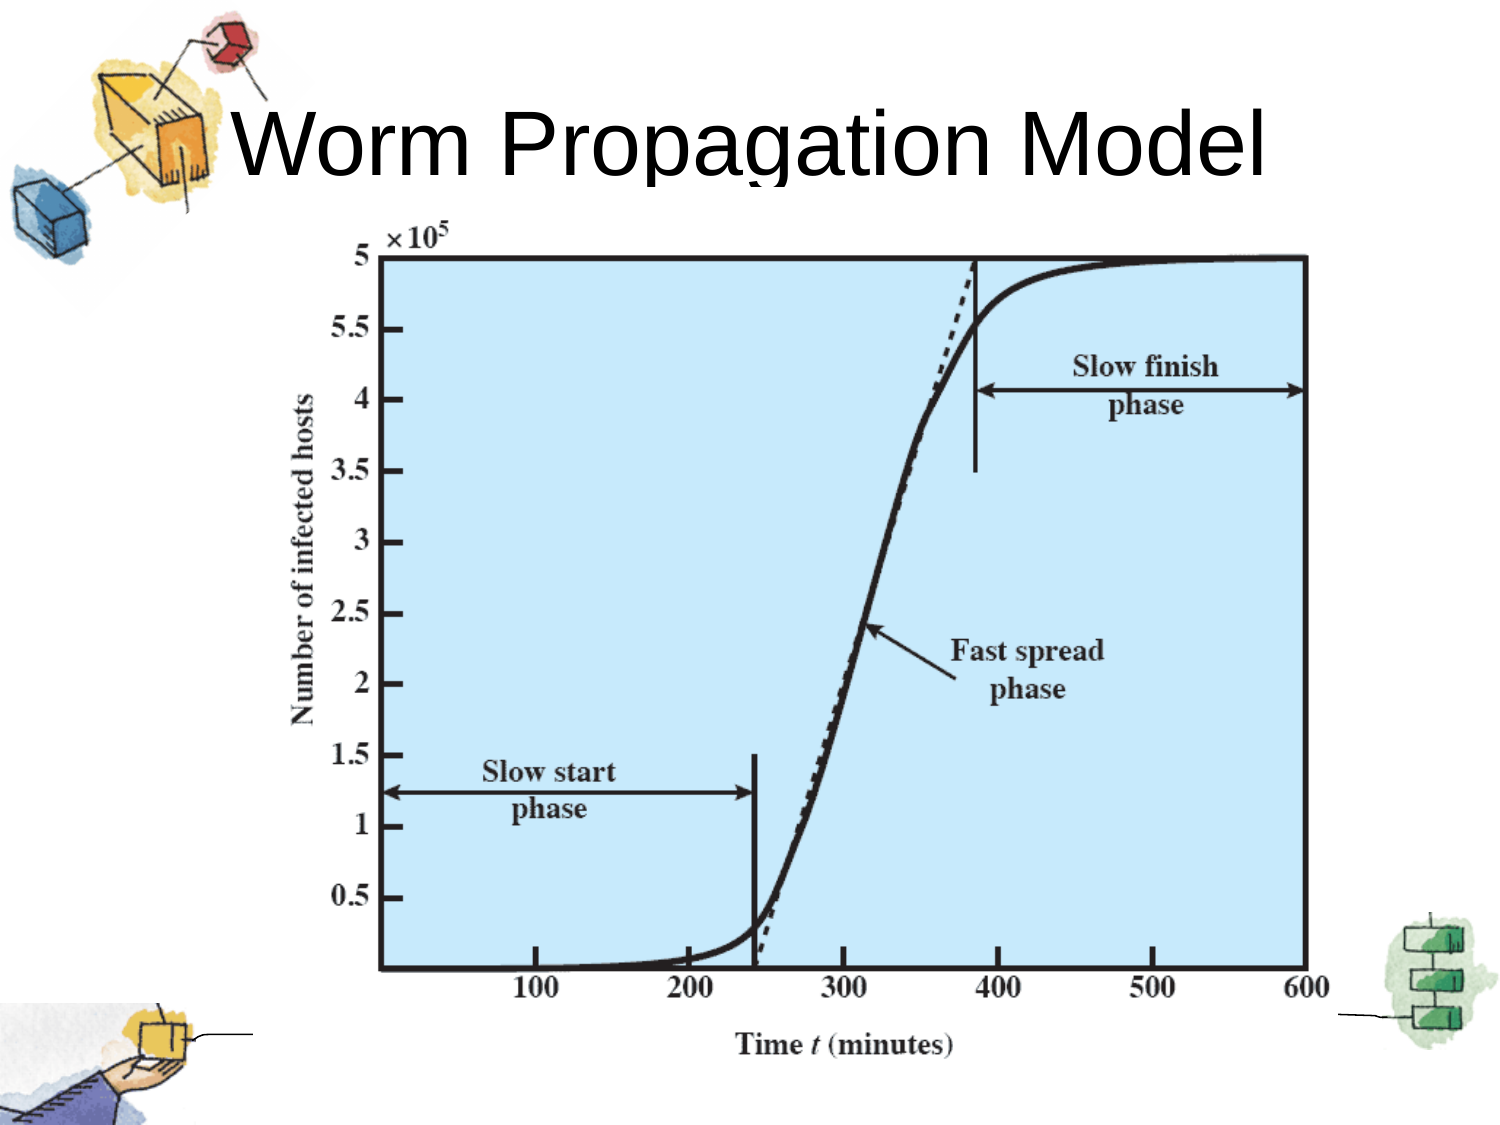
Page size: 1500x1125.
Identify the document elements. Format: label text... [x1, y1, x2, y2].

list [253, 187, 1339, 1076]
picture [0, 85, 167, 316]
picture [1382, 912, 1500, 1050]
picture [0, 1003, 196, 1125]
picture [114, 0, 274, 44]
title Worm Propagation Model [74, 44, 1426, 233]
